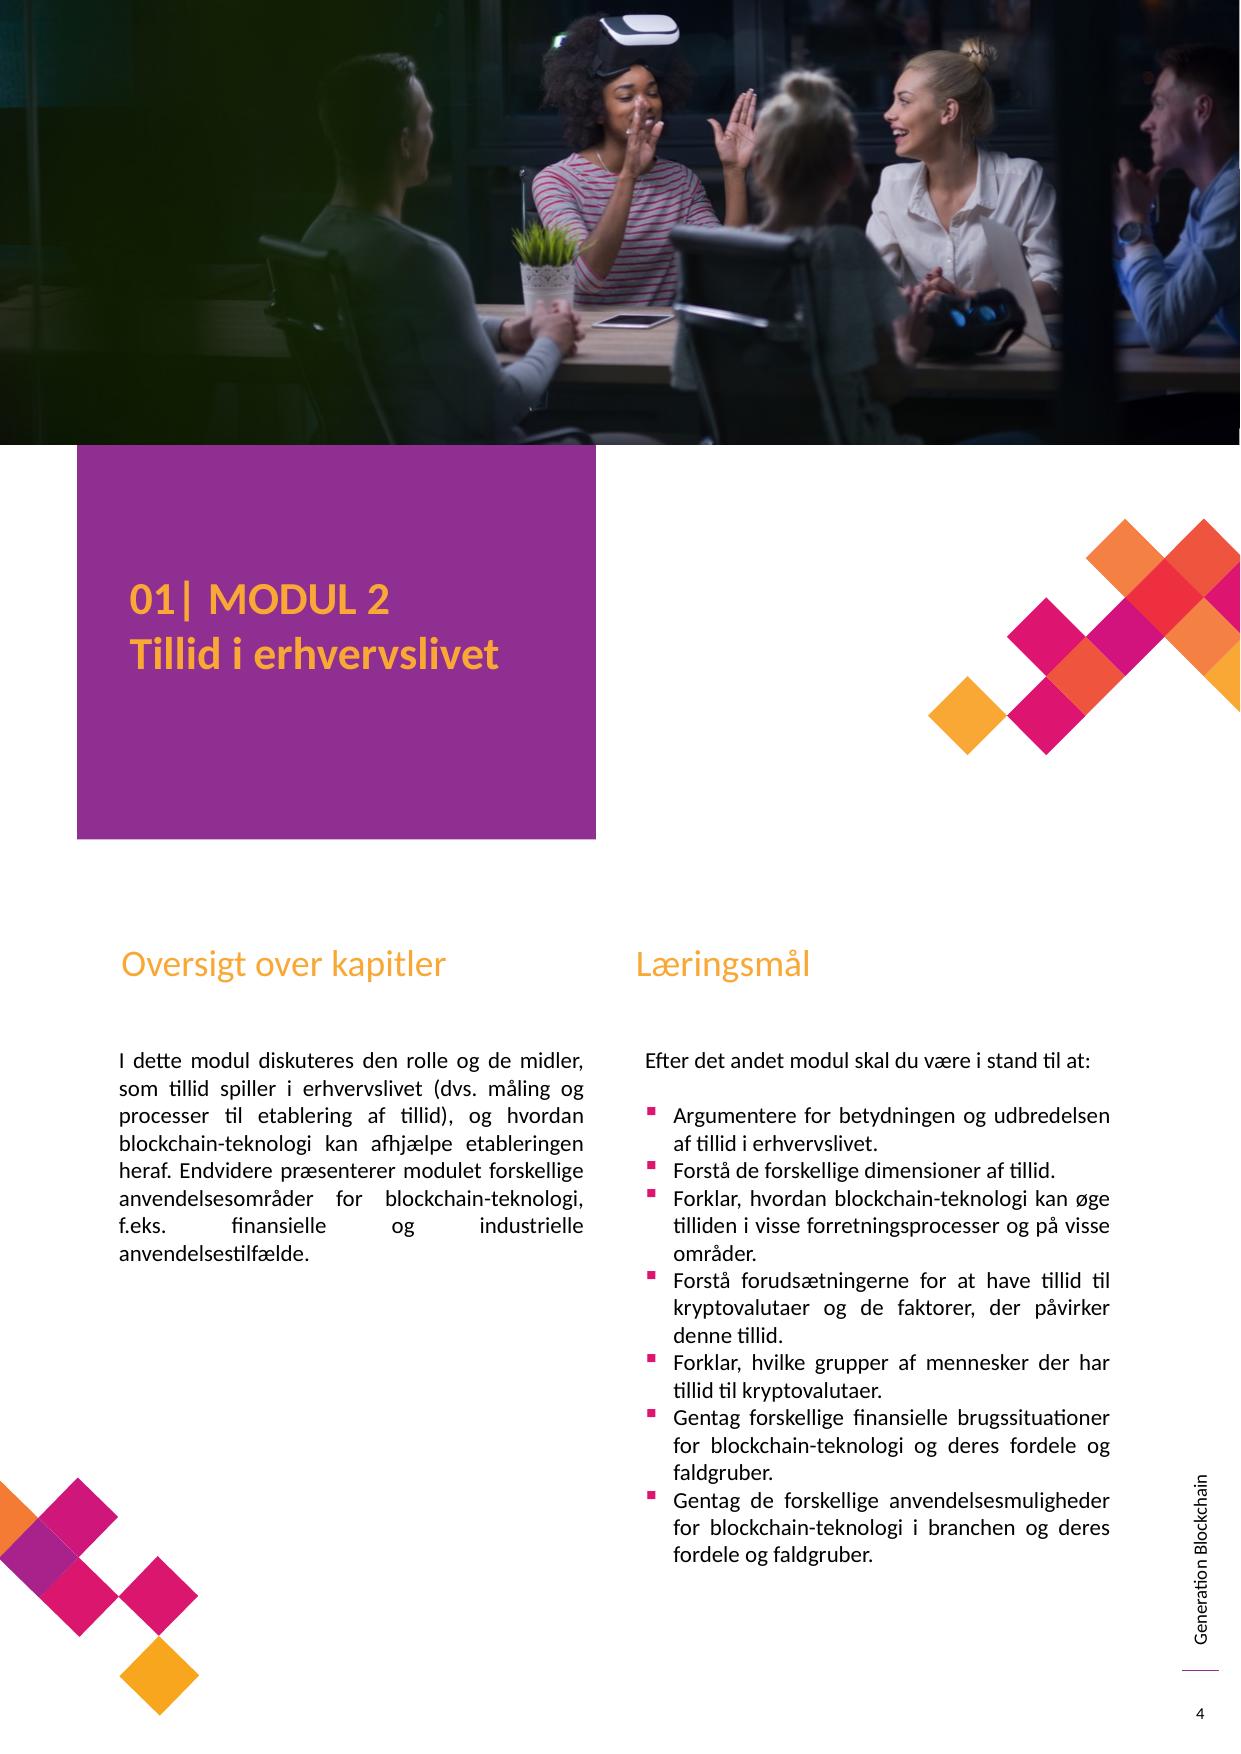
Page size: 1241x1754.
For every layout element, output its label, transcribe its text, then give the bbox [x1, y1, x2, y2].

list 01| MODUL 2 Tillid i erhvervslivet [114, 561, 590, 849]
slide_number 4 [1169, 1674, 1231, 1751]
text_box Oversigt over kapitler [106, 931, 602, 1002]
picture [0, 0, 1241, 445]
list I dette modul diskuteres den rolle og de midler, som tillid spiller i erhvervslivet (dvs. måling og processer til etablering af tillid), og hvordan blockchain-teknologi kan afhjælpe etableringen heraf. Endvidere præsenterer modulet forskellige anvendelsesområder for blockchain-teknologi, f.eks. finansielle og industrielle anvendelsestilfælde. [104, 1038, 600, 1614]
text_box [0, 1489, 199, 1704]
list Efter det andet modul skal du være i stand til at: Argumentere for betydningen og udbredelsen af tillid i erhvervslivet. Forstå de forskellige dimensioner af tillid. Forklar, hvordan blockchain-teknologi kan øge tilliden i visse forretningsprocesser og på visse områder. Forstå forudsætningerne for at have tillid til kryptovalutaer og de faktorer, der påvirker denne tillid. Forklar, hvilke grupper af mennesker der har tillid til kryptovalutaer. Gentag forskellige finansielle brugssituationer for blockchain-teknologi og deres fordele og faldgruber. Gentag de forskellige anvendelsesmuligheder for blockchain-teknologi i branchen og deres fordele og faldgruber. [630, 1038, 1126, 1689]
text_box Læringsmål [621, 931, 1117, 1002]
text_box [939, 518, 1241, 756]
